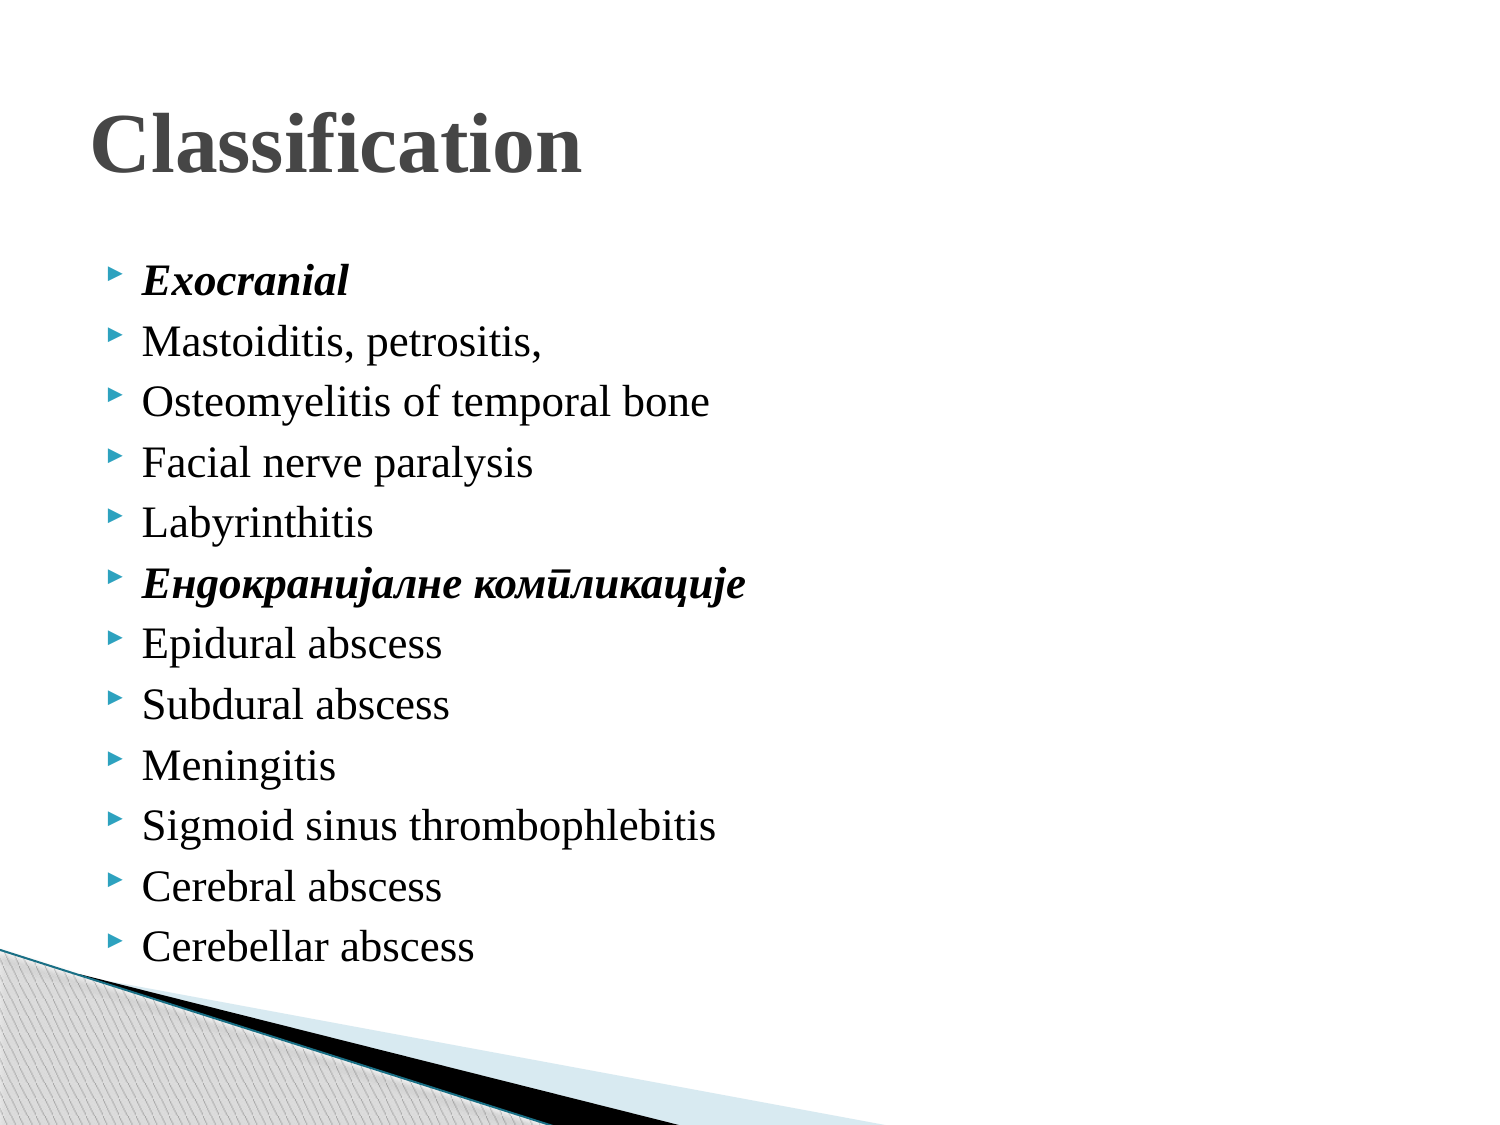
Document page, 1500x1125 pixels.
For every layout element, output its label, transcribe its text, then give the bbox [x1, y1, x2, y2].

list Exocranial Mastoiditis, petrositis, Osteomyelitis of temporal bone Facial nerve paralysis Labyrinthitis Ендокранијалне компликације Epidural abscess Subdural abscess Meningitis Sigmoid sinus thrombophlebitis Cerebral abscess Cerebellar abscess [75, 243, 1425, 986]
title Classification [75, 45, 1425, 233]
